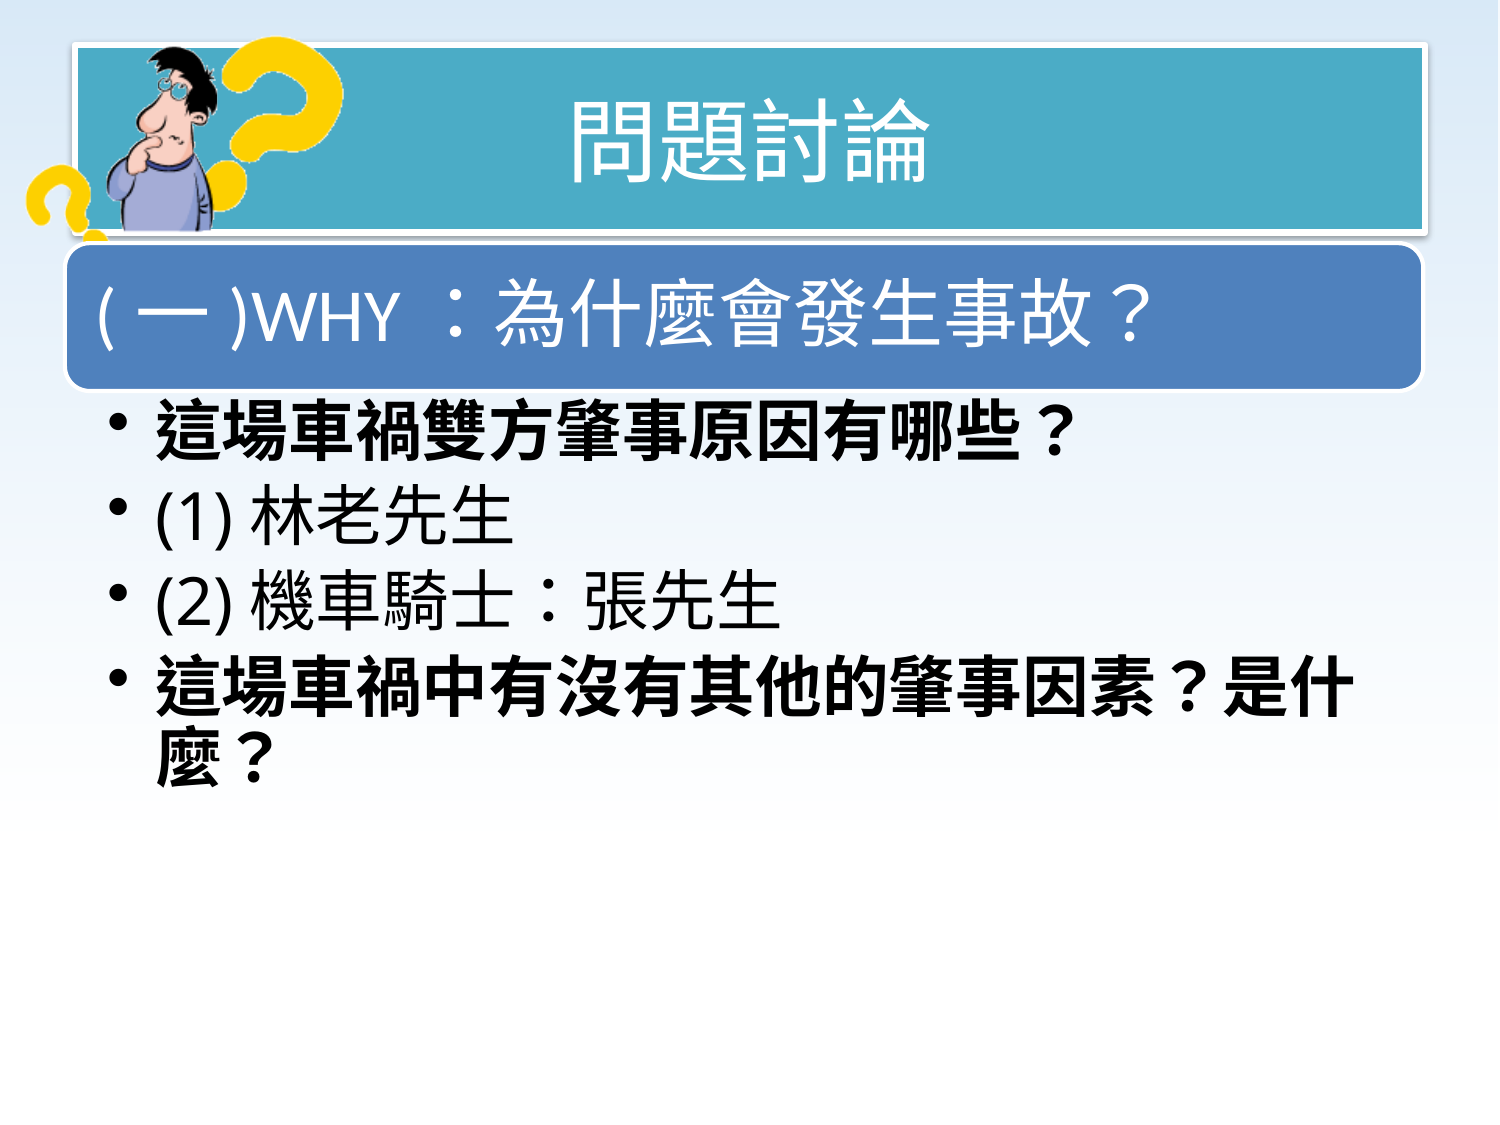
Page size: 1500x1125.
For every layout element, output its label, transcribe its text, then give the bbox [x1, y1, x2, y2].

picture [0, 0, 1500, 1125]
title 問題討論 [371, 42, 1428, 180]
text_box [64, 172, 1424, 1069]
